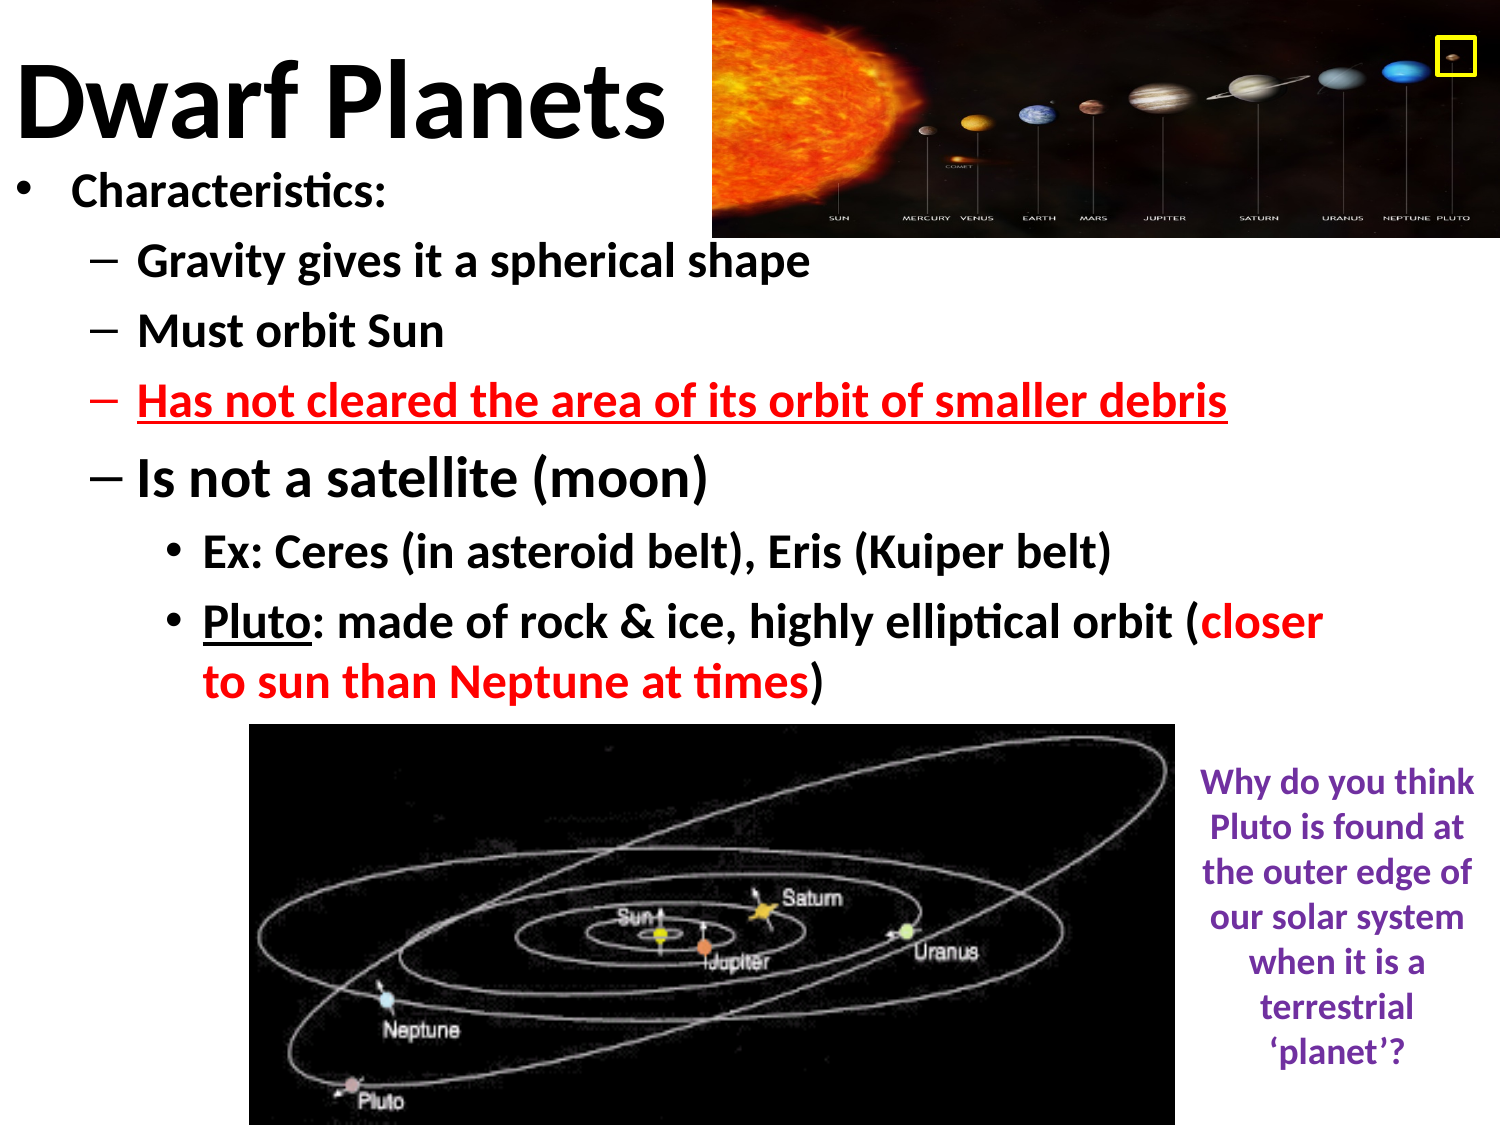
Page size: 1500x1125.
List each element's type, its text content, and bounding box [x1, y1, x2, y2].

picture [712, 0, 1500, 238]
text_box Why do you think Pluto is found at the outer edge of our solar system when it is a terrestrial ‘planet’? [1179, 749, 1500, 1080]
title Dwarf Planets [0, 0, 710, 149]
list Characteristics: Gravity gives it a spherical shape Must orbit Sun Has not cleared the area of its orbit of smaller debris Is not a satellite (moon) Ex: Ceres (in asteroid belt), Eris (Kuiper belt) Pluto: made of rock & ice, highly elliptical orbit (closer to sun than Neptune at times) [0, 149, 1350, 893]
picture [249, 724, 1176, 1125]
